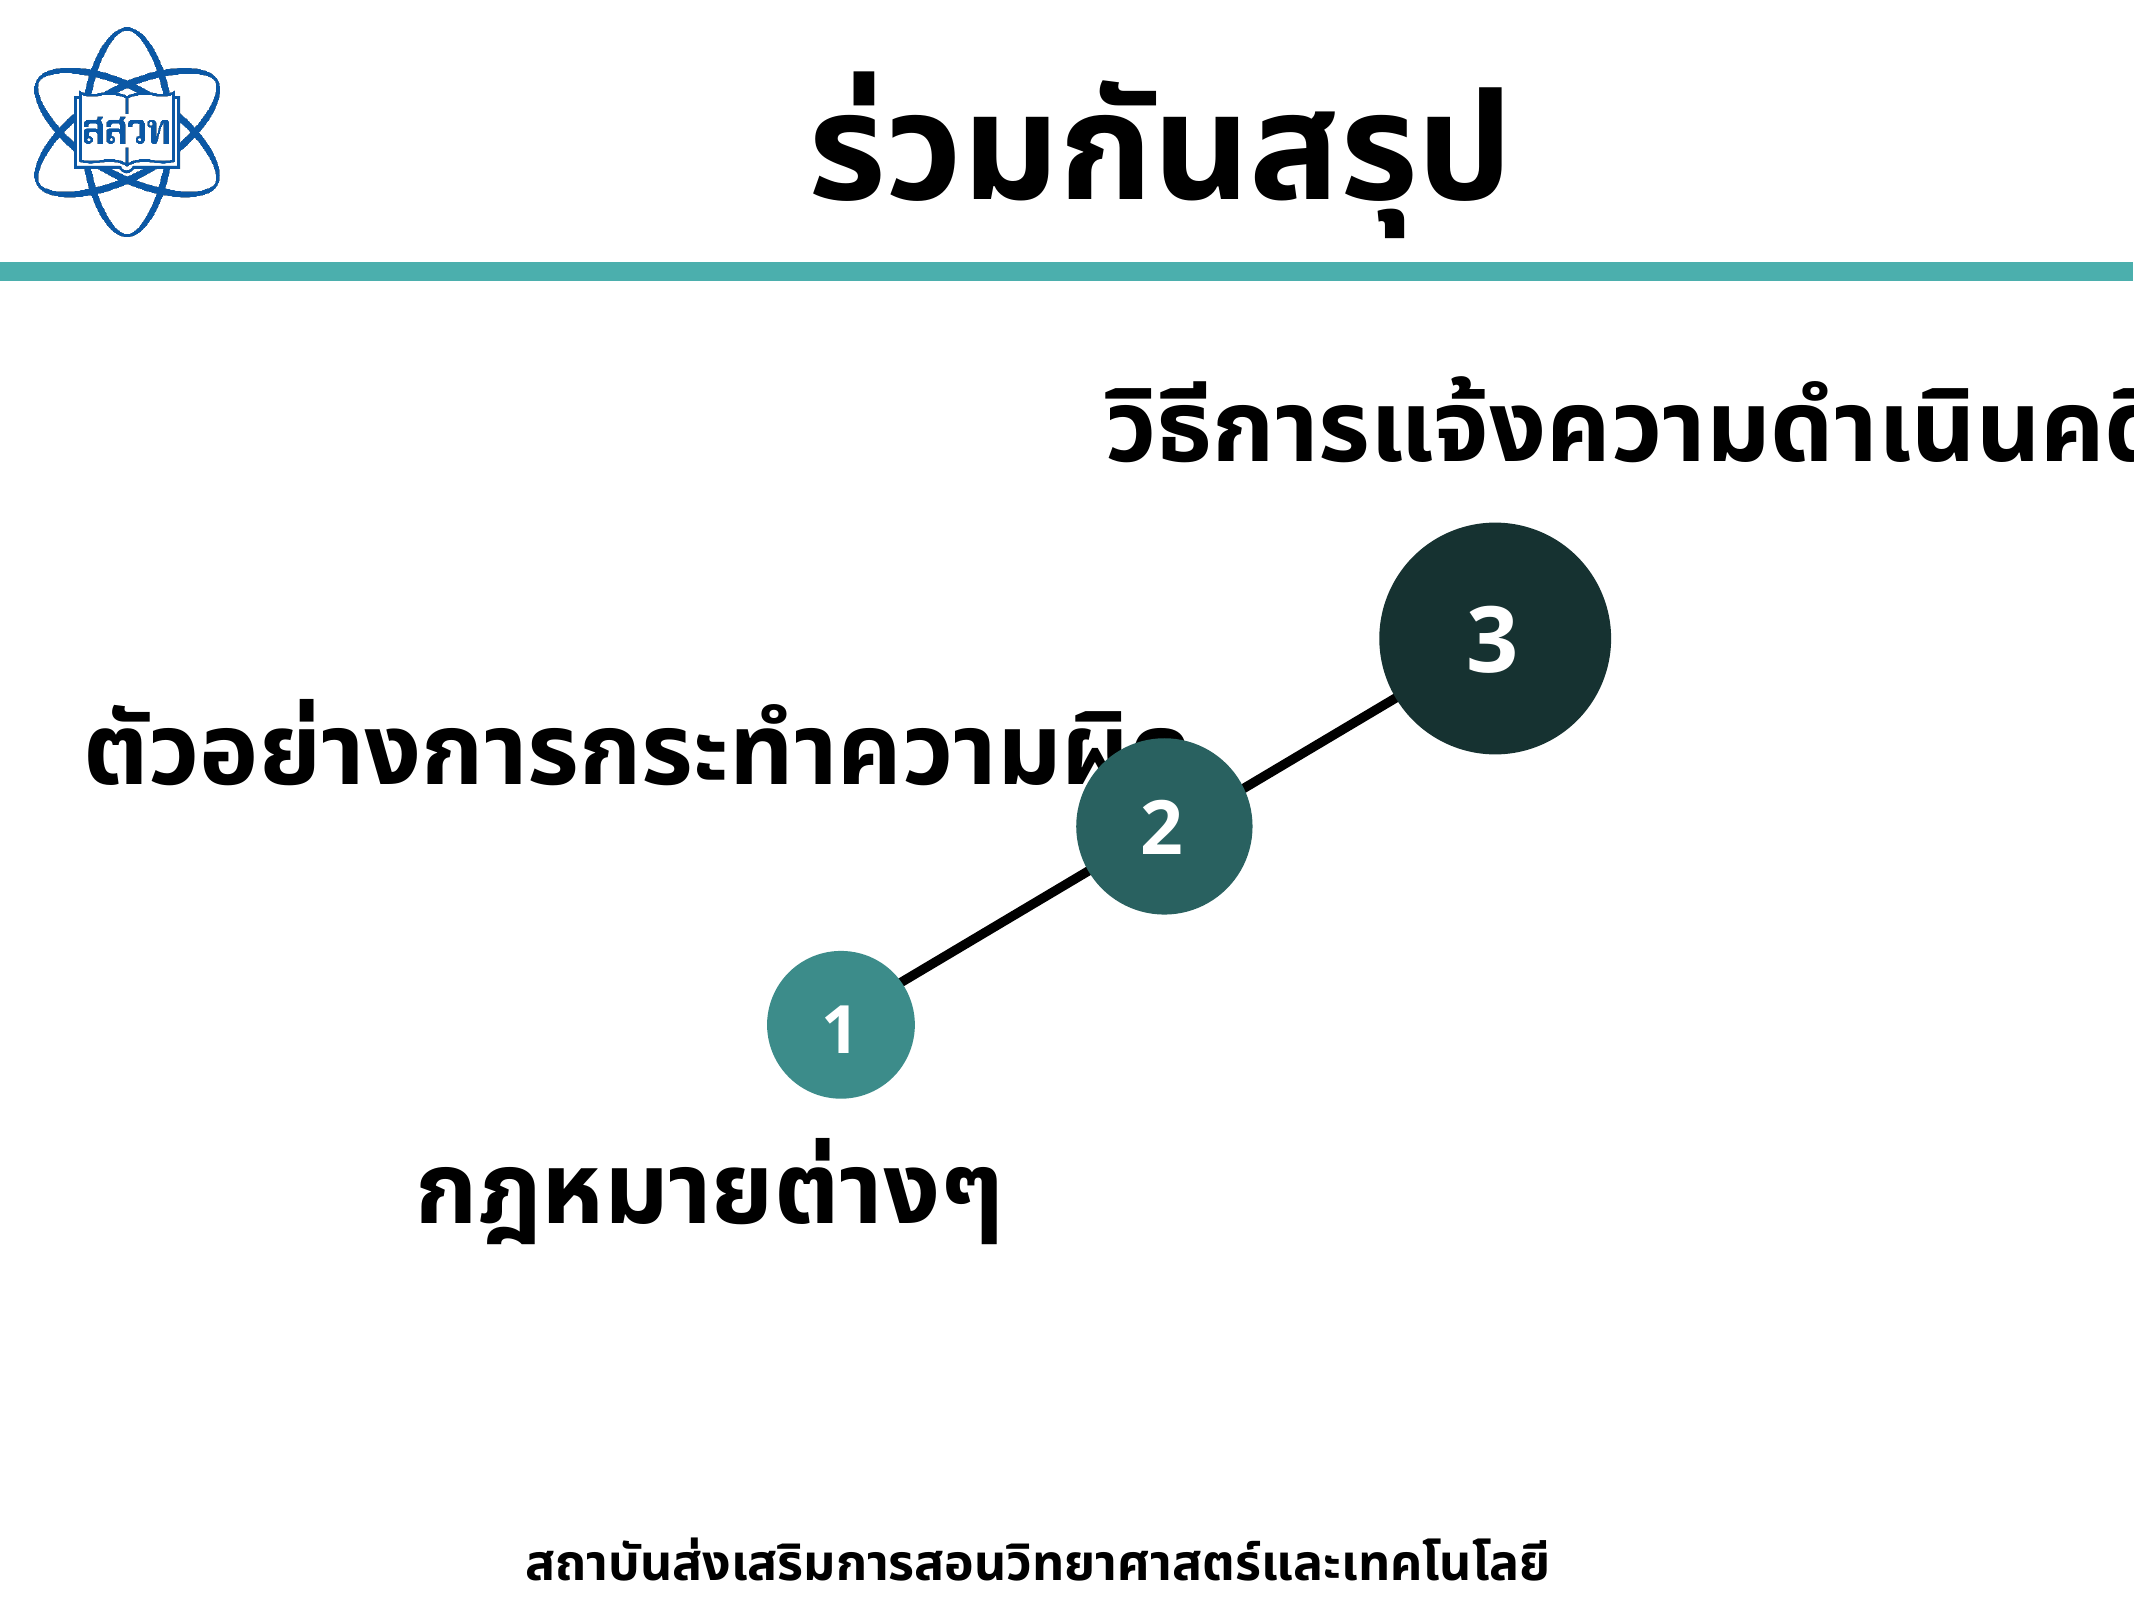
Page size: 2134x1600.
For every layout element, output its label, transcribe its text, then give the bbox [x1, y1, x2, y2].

text_box ตัวอย่างการกระทำความผิด [74, 675, 1202, 813]
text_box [766, 950, 916, 1099]
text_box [1075, 737, 1253, 915]
text_box วิธีการแจ้งความดำเนินคดี [1097, 353, 2134, 490]
text_box กฎหมายต่างๆ [407, 1115, 1013, 1253]
text_box ร่วมกันสรุป [259, 41, 2063, 238]
text_box สถาบันส่งเสริมการสอนวิทยาศาสตร์และเทคโนโลยี [74, 1522, 2002, 1589]
picture [33, 27, 220, 237]
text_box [1223, 670, 1442, 801]
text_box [899, 853, 1117, 984]
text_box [1379, 522, 1612, 755]
